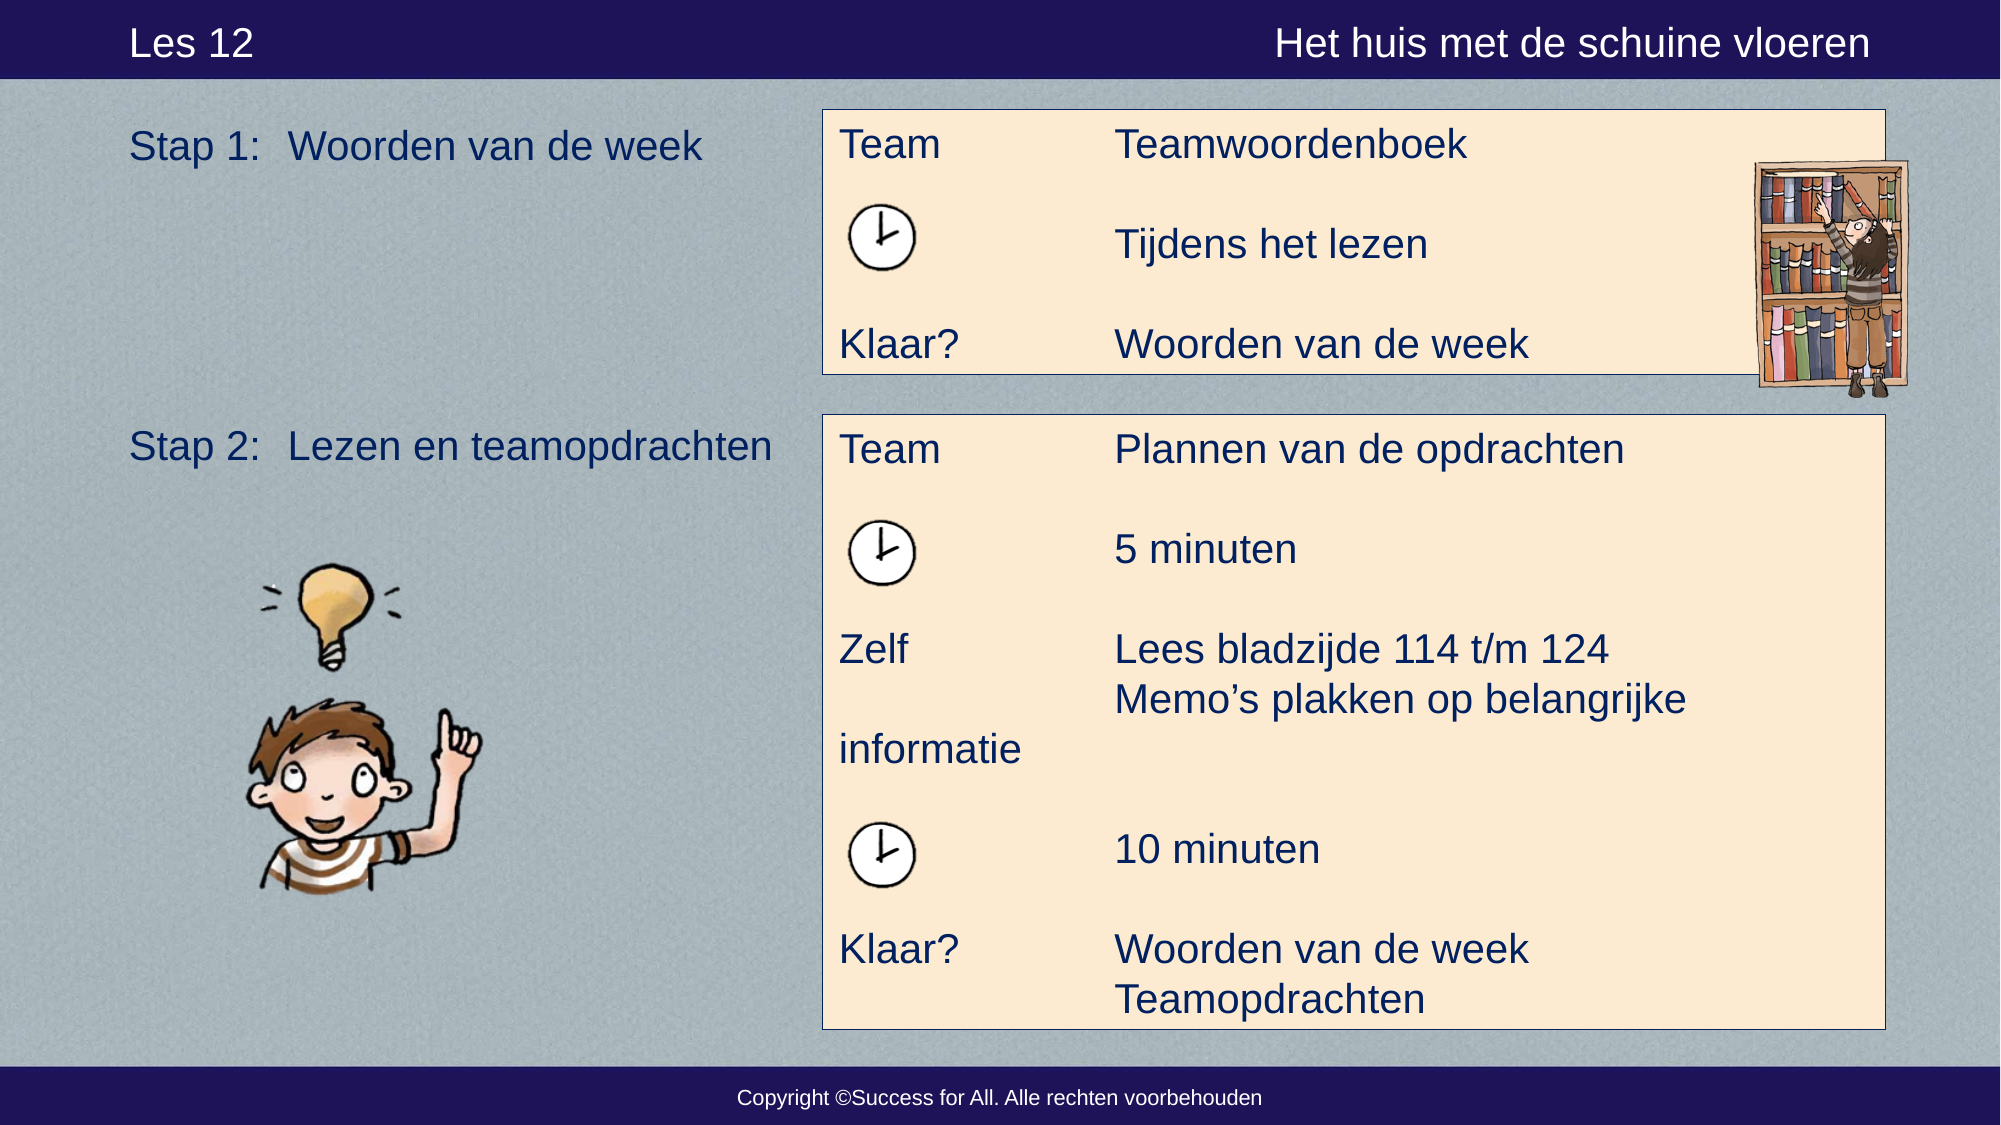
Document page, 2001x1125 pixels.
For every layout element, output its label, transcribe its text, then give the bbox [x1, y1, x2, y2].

text_box Stap 1: Woorden van de week Stap 2: Lezen en teamopdrachten [114, 111, 907, 477]
picture [0, 0, 2001, 1125]
text_box Team Teamwoordenboek Tijdens het lezen Klaar? Woorden van de week [822, 109, 1886, 375]
text_box Copyright ©Success for All. Alle rechten voorbehouden [0, 1076, 2000, 1125]
text_box Team Plannen van de opdrachten 5 minuten Zelf Lees bladzijde 114 t/m 124 Memo’s plakken op belangrijke informatie 10 minuten Klaar? Woorden van de week Teamopdrachten [822, 414, 1886, 1030]
text_box Het huis met de schuine vloeren [999, 8, 1886, 73]
text_box Les 12 [114, 8, 354, 73]
